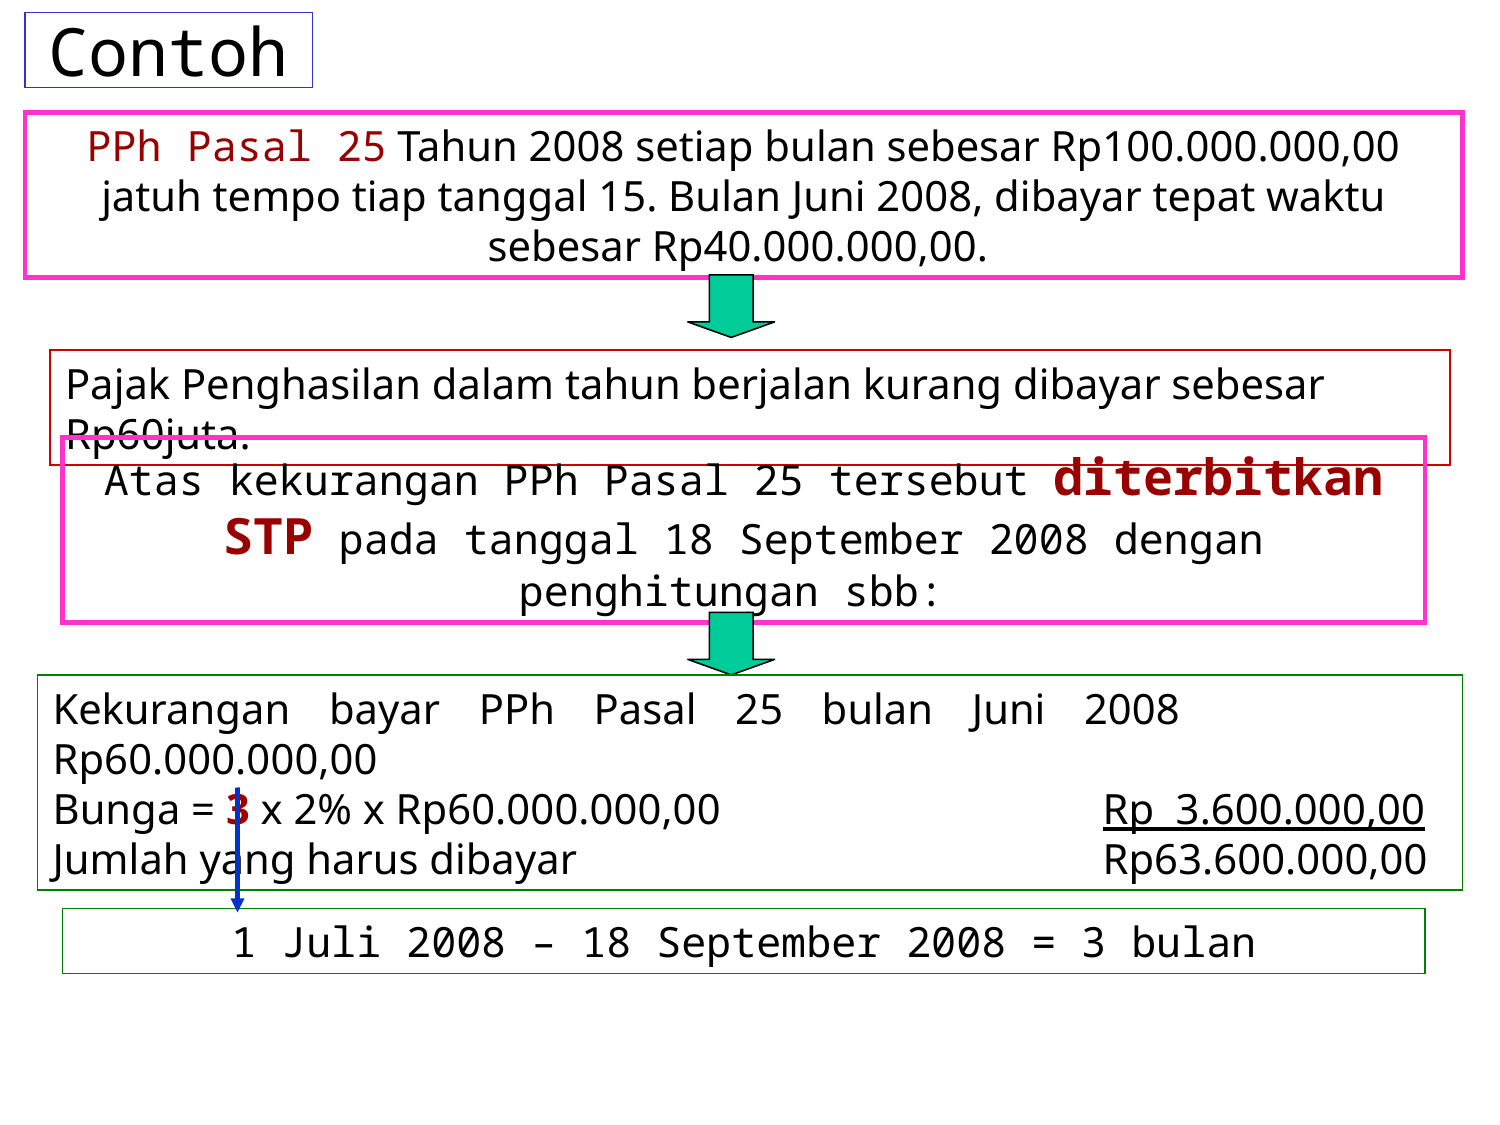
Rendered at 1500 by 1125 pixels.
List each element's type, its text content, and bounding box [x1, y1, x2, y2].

text_box [687, 612, 775, 674]
text_box PPh Pasal 25 Tahun 2008 setiap bulan sebesar Rp100.000.000,00 jatuh tempo tiap tanggal 15. Bulan Juni 2008, dibayar tepat waktu sebesar Rp40.000.000,00. [24, 112, 1463, 278]
text_box Pajak Penghasilan dalam tahun berjalan kurang dibayar sebesar Rp60juta. [50, 349, 1450, 465]
text_box Atas kekurangan PPh Pasal 25 tersebut diterbitkan STP pada tanggal 18 September 2008 dengan penghitungan sbb: [62, 437, 1425, 623]
title Contoh [24, 12, 313, 88]
text_box [231, 787, 244, 913]
text_box 1 Juli 2008 – 18 September 2008 = 3 bulan [62, 908, 1425, 974]
text_box [687, 274, 775, 338]
text_box Kekurangan bayar PPh Pasal 25 bulan Juni 2008 Rp60.000.000,00 Bunga = 3 x 2% x Rp60.000.000,00 Rp 3.600.000,00 Jumlah yang harus dibayar Rp63.600.000,00 [37, 674, 1463, 890]
